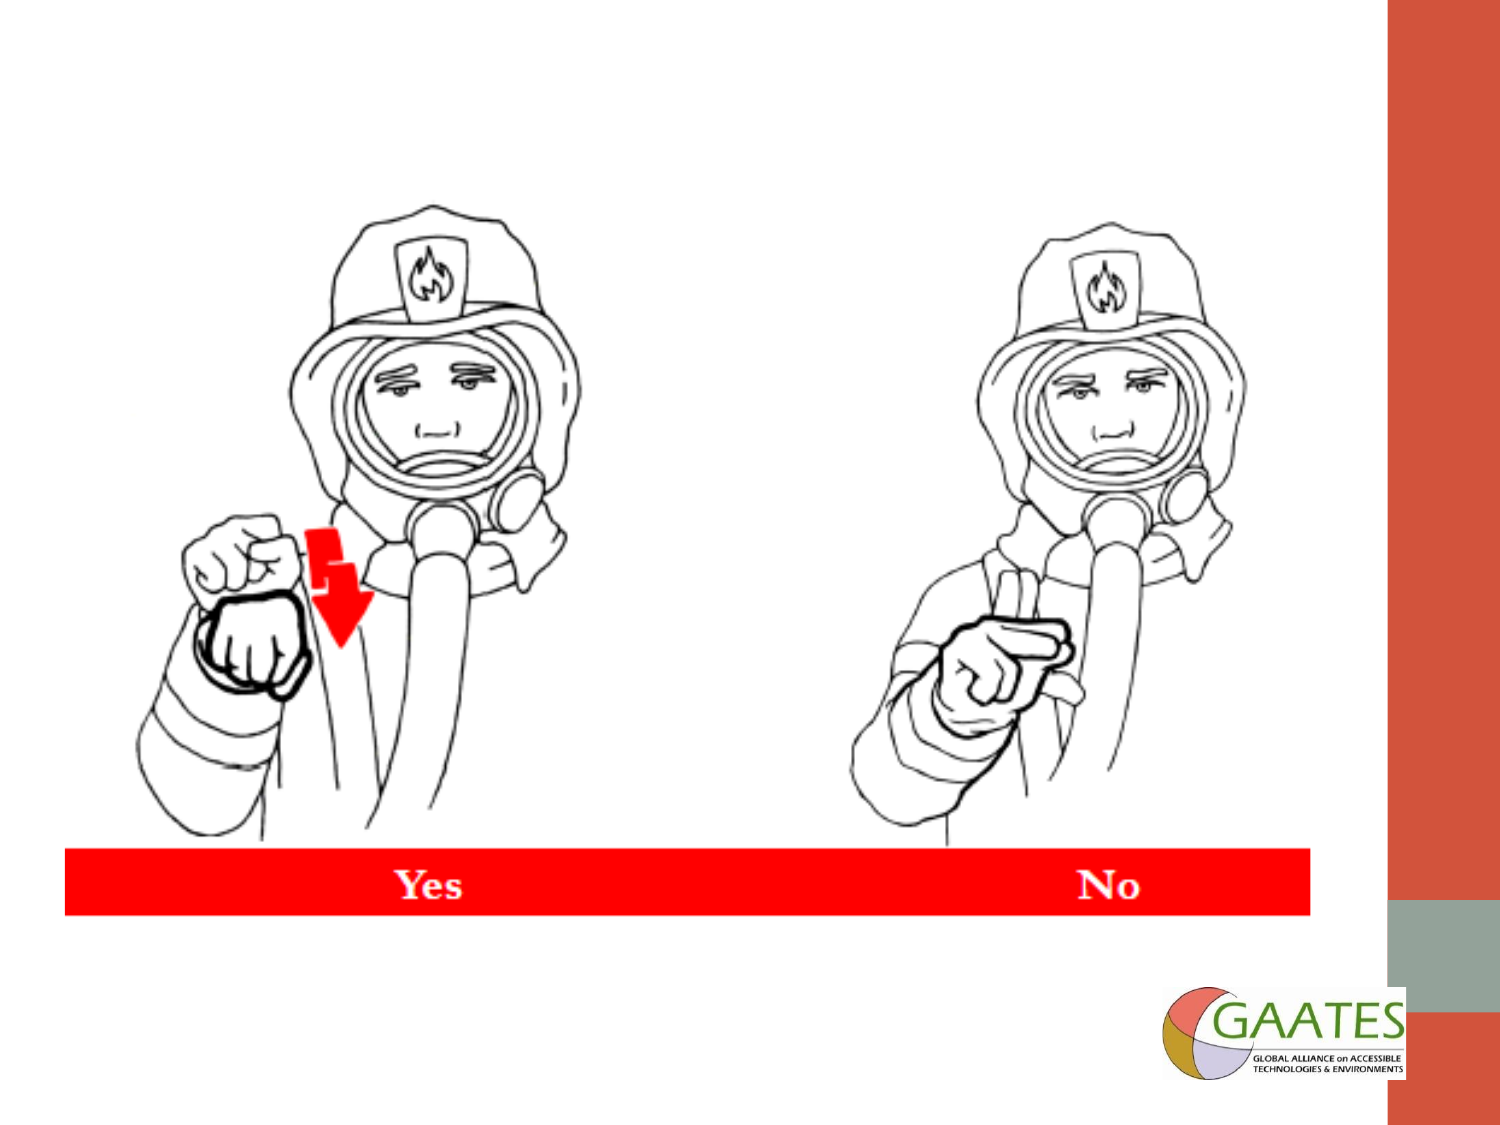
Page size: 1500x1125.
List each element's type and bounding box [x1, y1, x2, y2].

picture [1162, 987, 1407, 1080]
picture [64, 195, 1311, 960]
